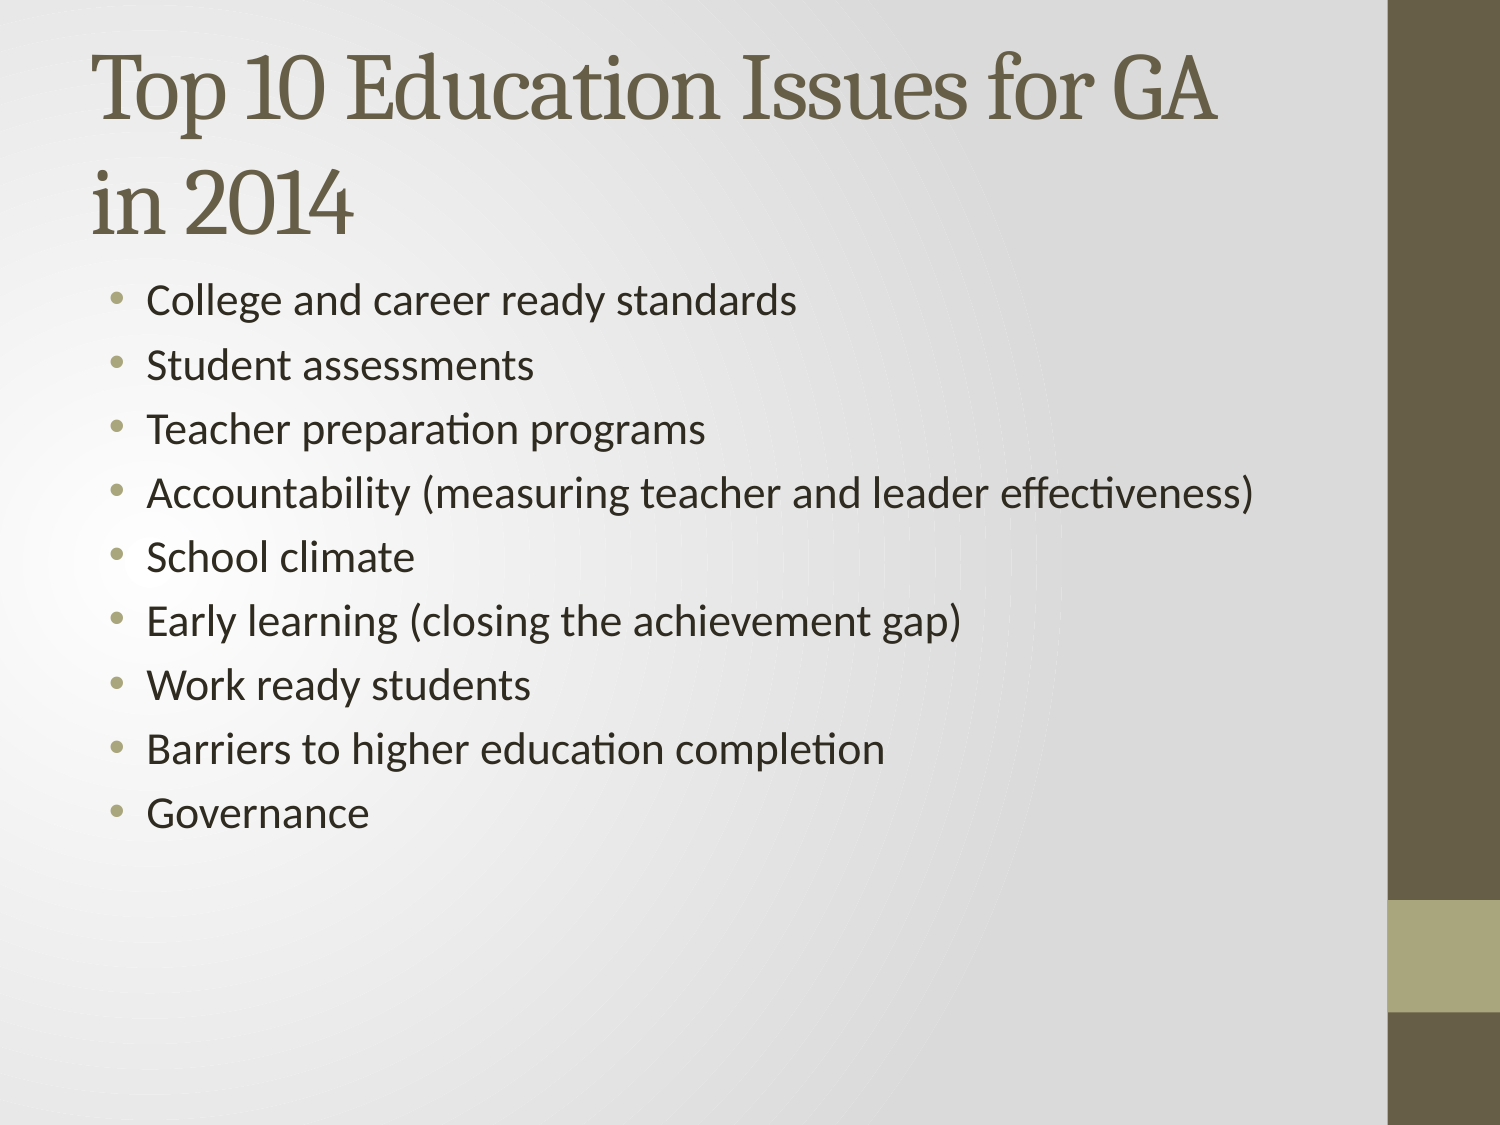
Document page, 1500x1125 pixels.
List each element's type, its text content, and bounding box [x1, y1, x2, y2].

title Top 10 Education Issues for GA in 2014 [75, 45, 1325, 233]
list College and career ready standards Student assessments Teacher preparation programs Accountability (measuring teacher and leader effectiveness) School climate Early learning (closing the achievement gap) Work ready students Barriers to higher education completion Governance [74, 262, 1326, 1051]
